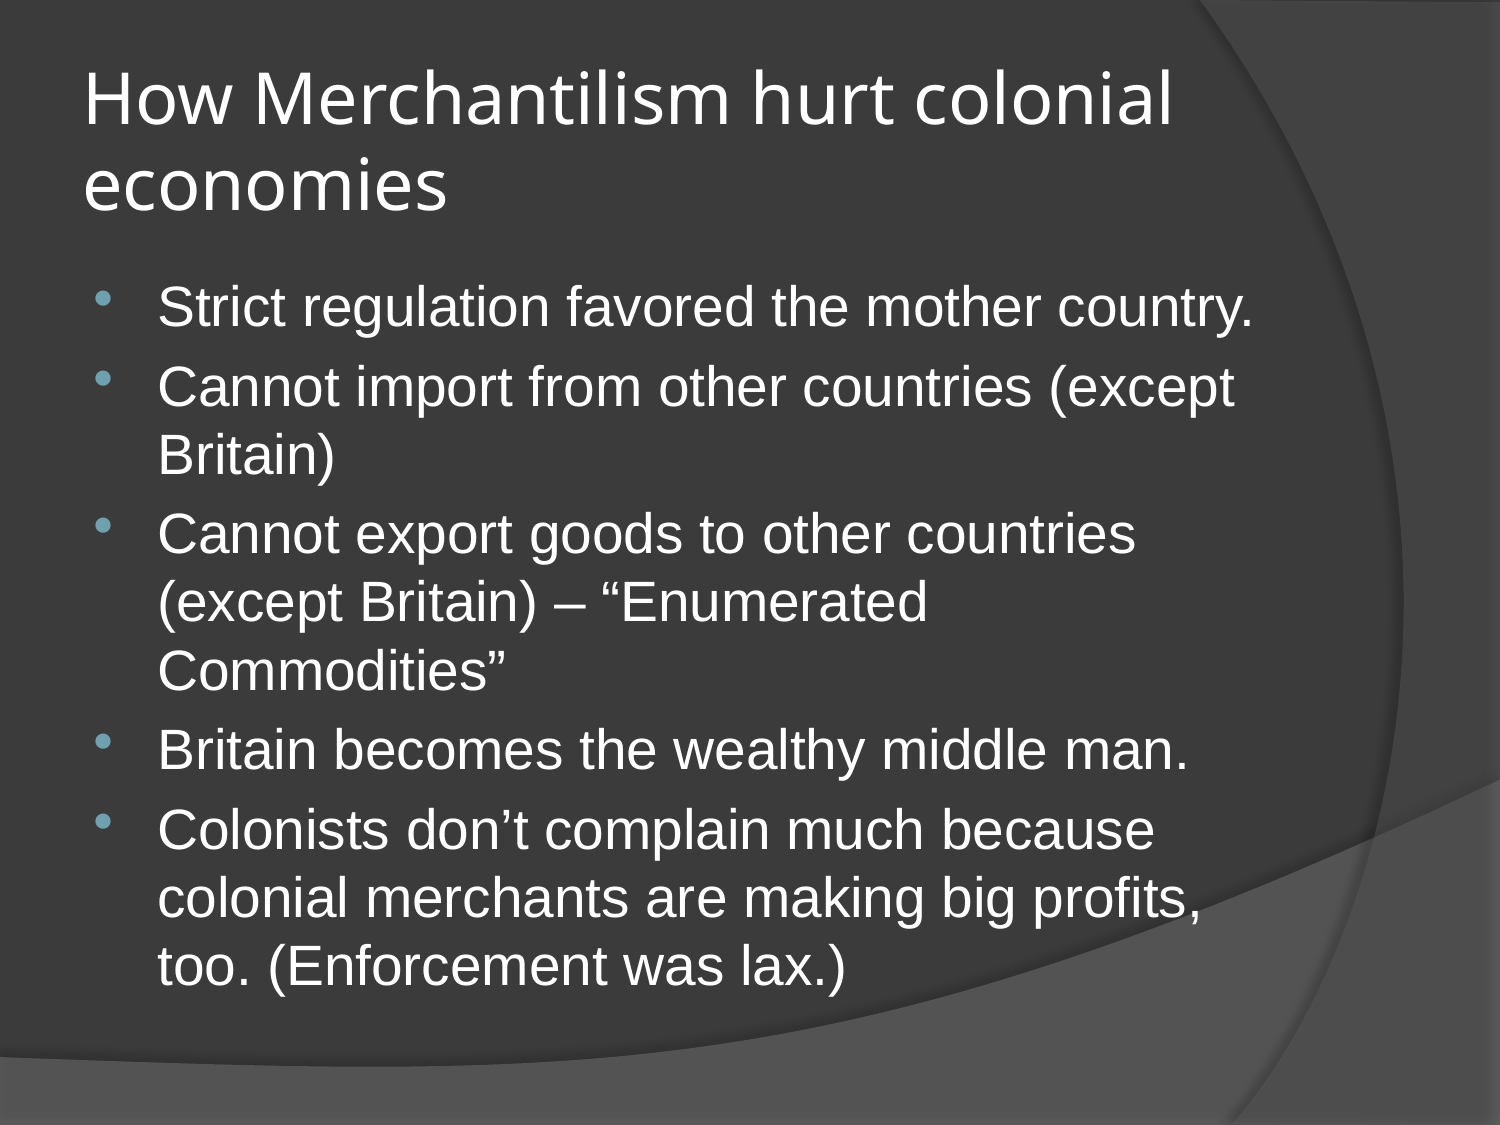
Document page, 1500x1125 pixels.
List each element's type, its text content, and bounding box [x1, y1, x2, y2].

title How Merchantilism hurt colonial economies [75, 45, 1300, 233]
list Strict regulation favored the mother country. Cannot import from other countries (except Britain) Cannot export goods to other countries (except Britain) – “Enumerated Commodities” Britain becomes the wealthy middle man. Colonists don’t complain much because colonial merchants are making big profits, too. (Enforcement was lax.) [75, 262, 1300, 1005]
